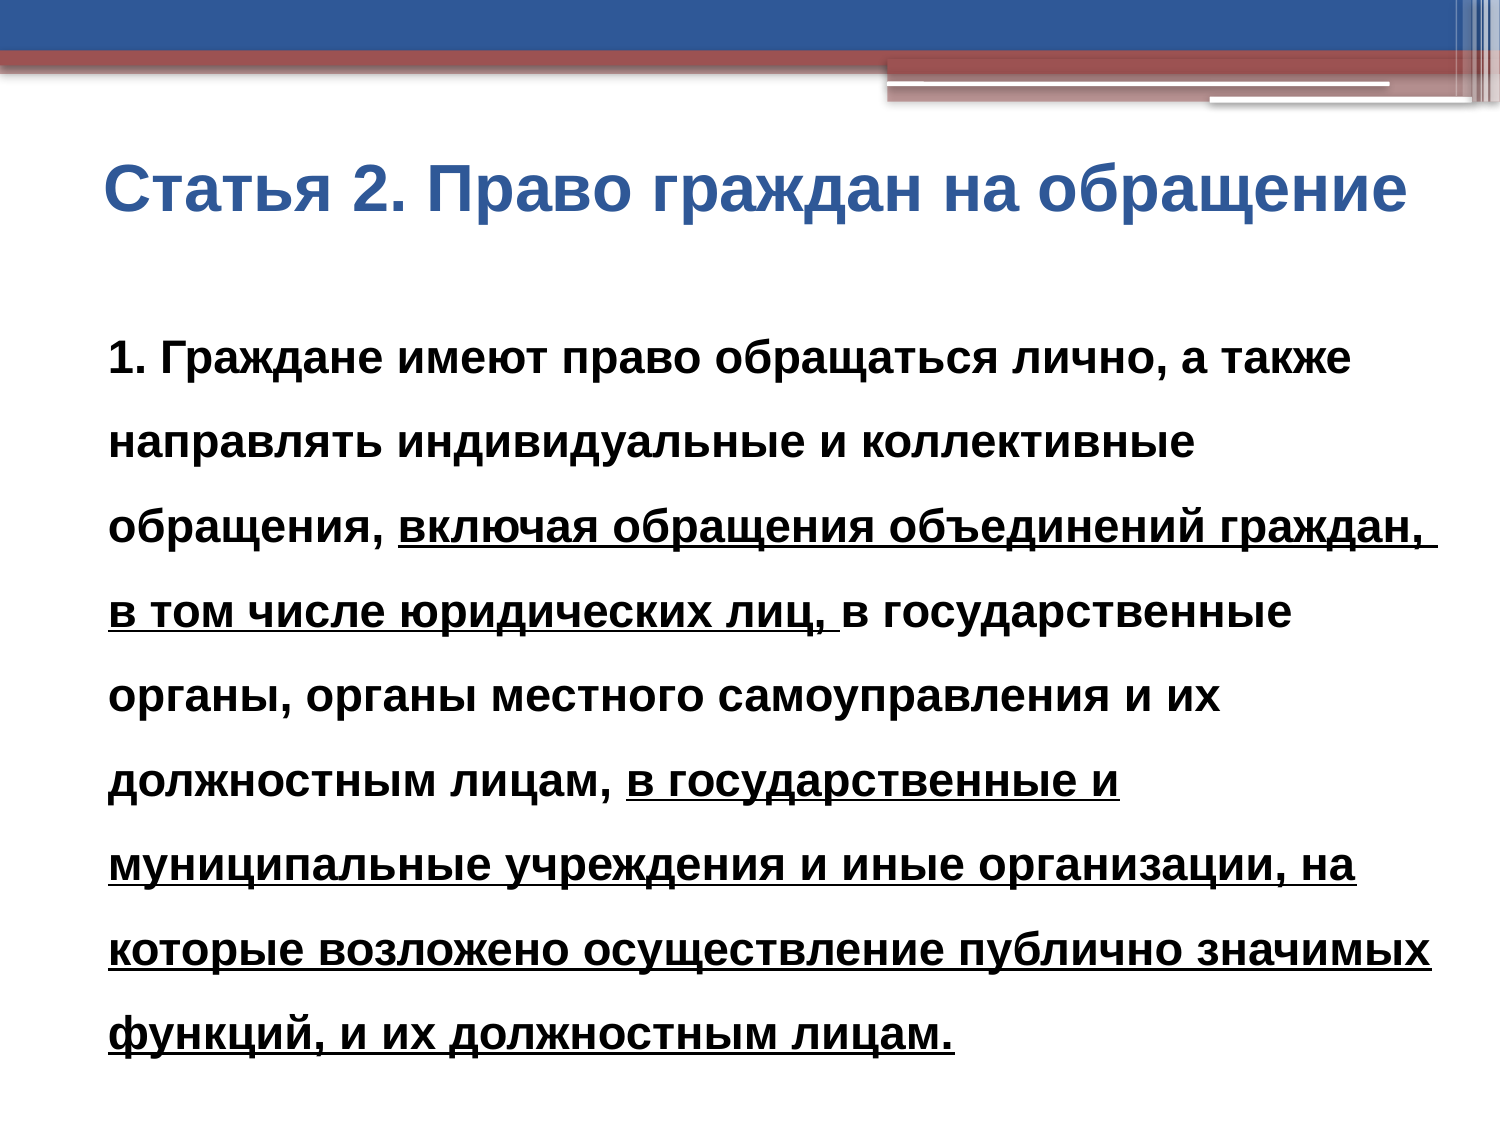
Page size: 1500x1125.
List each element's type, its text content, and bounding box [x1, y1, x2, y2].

title Статья 2. Право граждан на обращение [88, 113, 1439, 256]
list 1. Граждане имеют право обращаться лично, а также направлять индивидуальные и коллективные обращения, включая обращения объединений граждан, в том числе юридических лиц, в государственные органы, органы местного самоуправления и их должностным лицам, в государственные и муниципальные учреждения и иные организации, на которые возложено осуществление публично значимых функций, и их должностным лицам. [75, 290, 1459, 1079]
